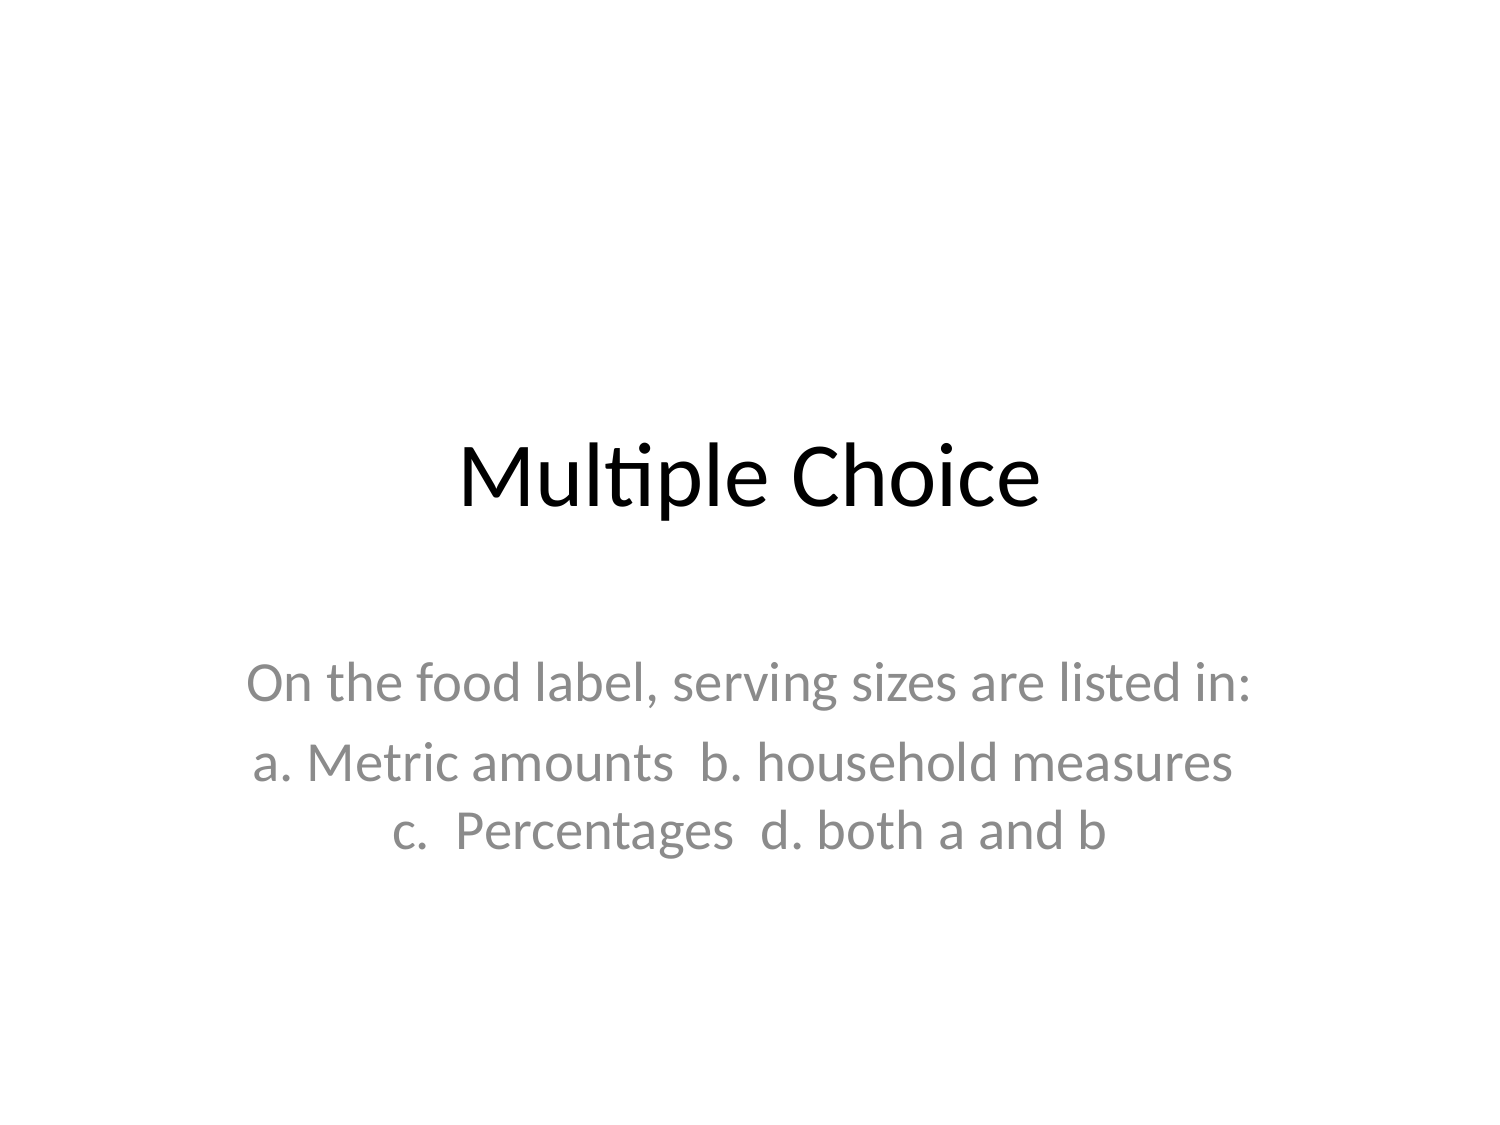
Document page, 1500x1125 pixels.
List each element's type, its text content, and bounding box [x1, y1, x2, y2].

subtitle On the food label, serving sizes are listed in: a. Metric amounts b. household measures c. Percentages d. both a and b [225, 637, 1275, 925]
title Multiple Choice [112, 349, 1388, 591]
